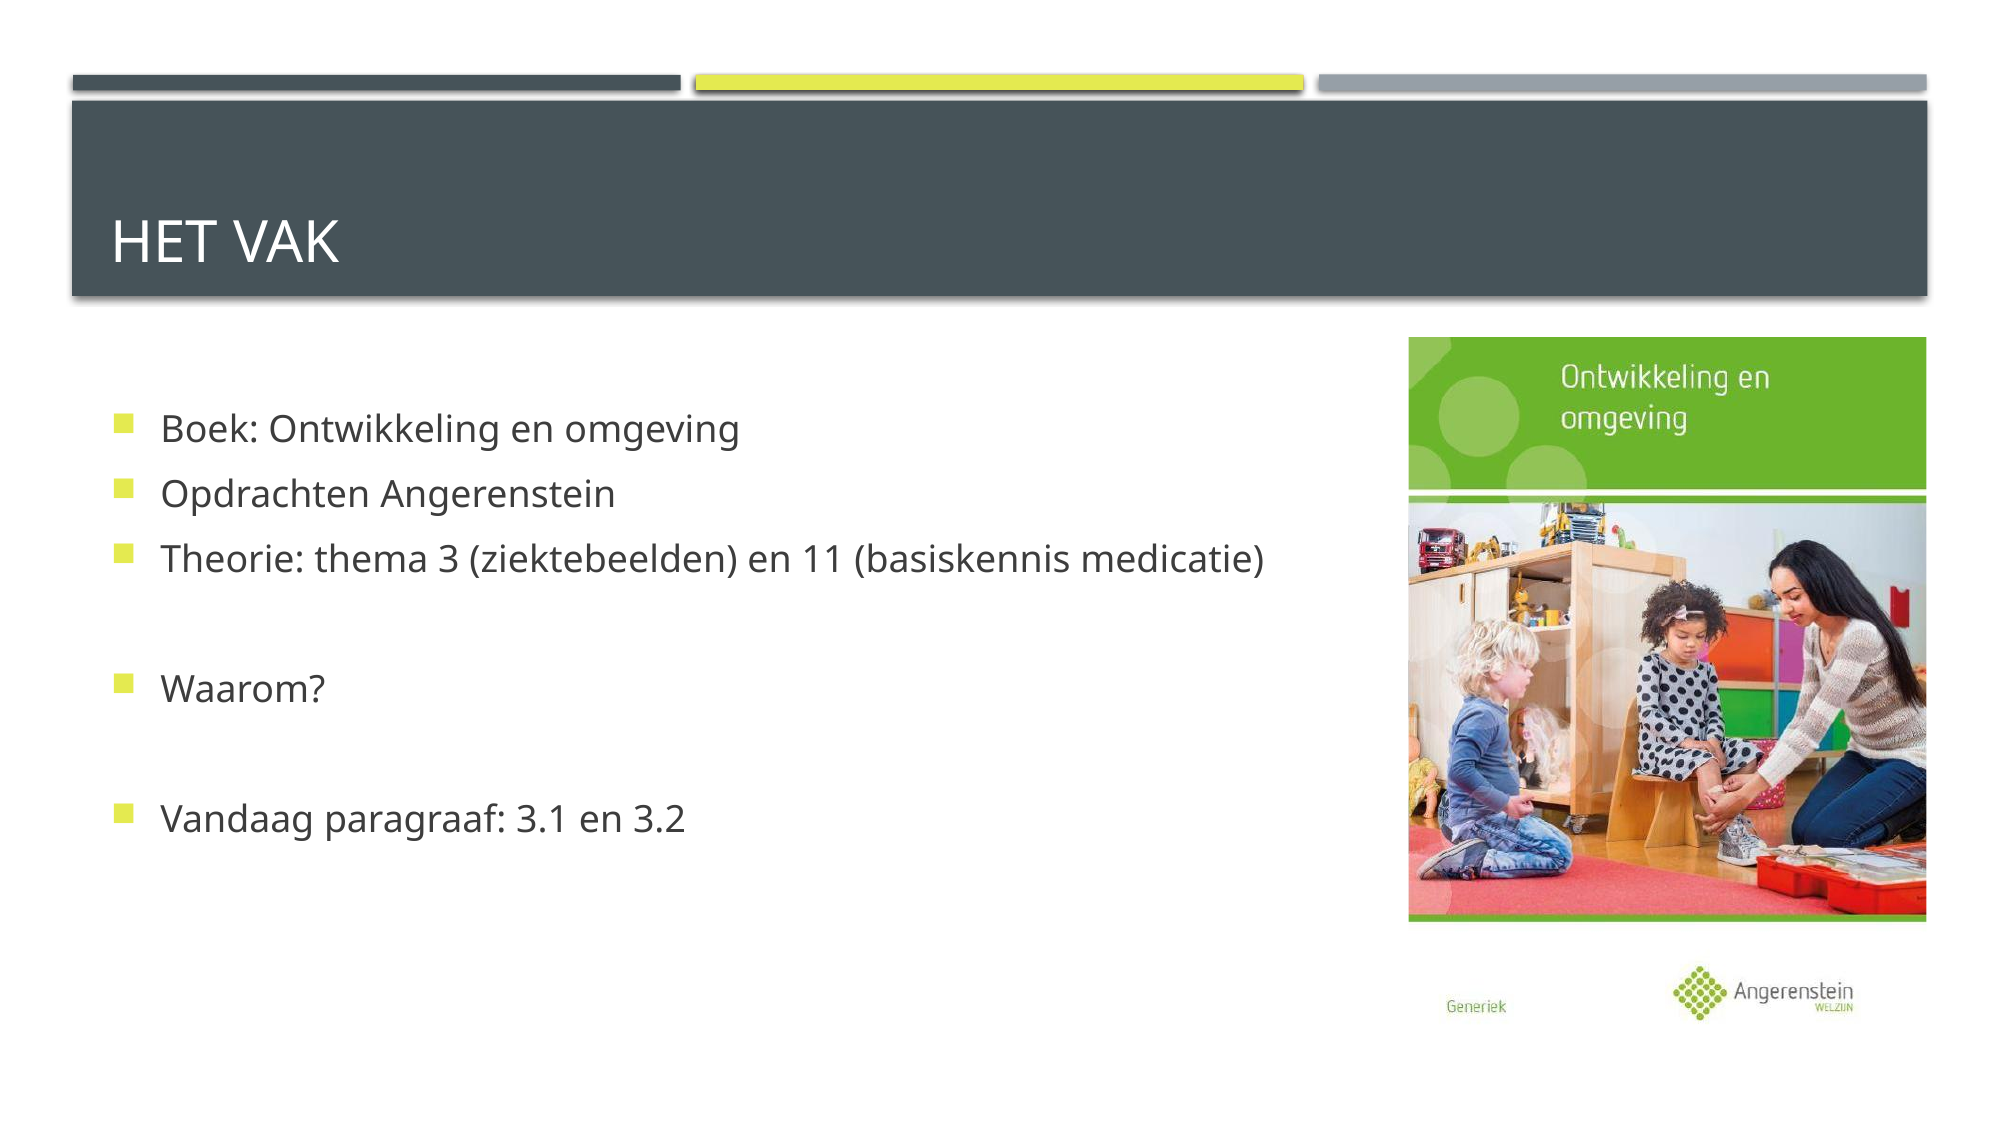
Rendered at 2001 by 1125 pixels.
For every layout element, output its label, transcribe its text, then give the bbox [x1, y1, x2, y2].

text_box [695, 74, 1304, 91]
title Het vak [95, 115, 1905, 282]
list Boek: Ontwikkeling en omgeving Opdrachten Angerenstein Theorie: thema 3 (ziektebeelden) en 11 (basiskennis medicatie) Waarom? Vandaag paragraaf: 3.1 en 3.2 [95, 397, 1281, 979]
picture [1408, 336, 1927, 1039]
